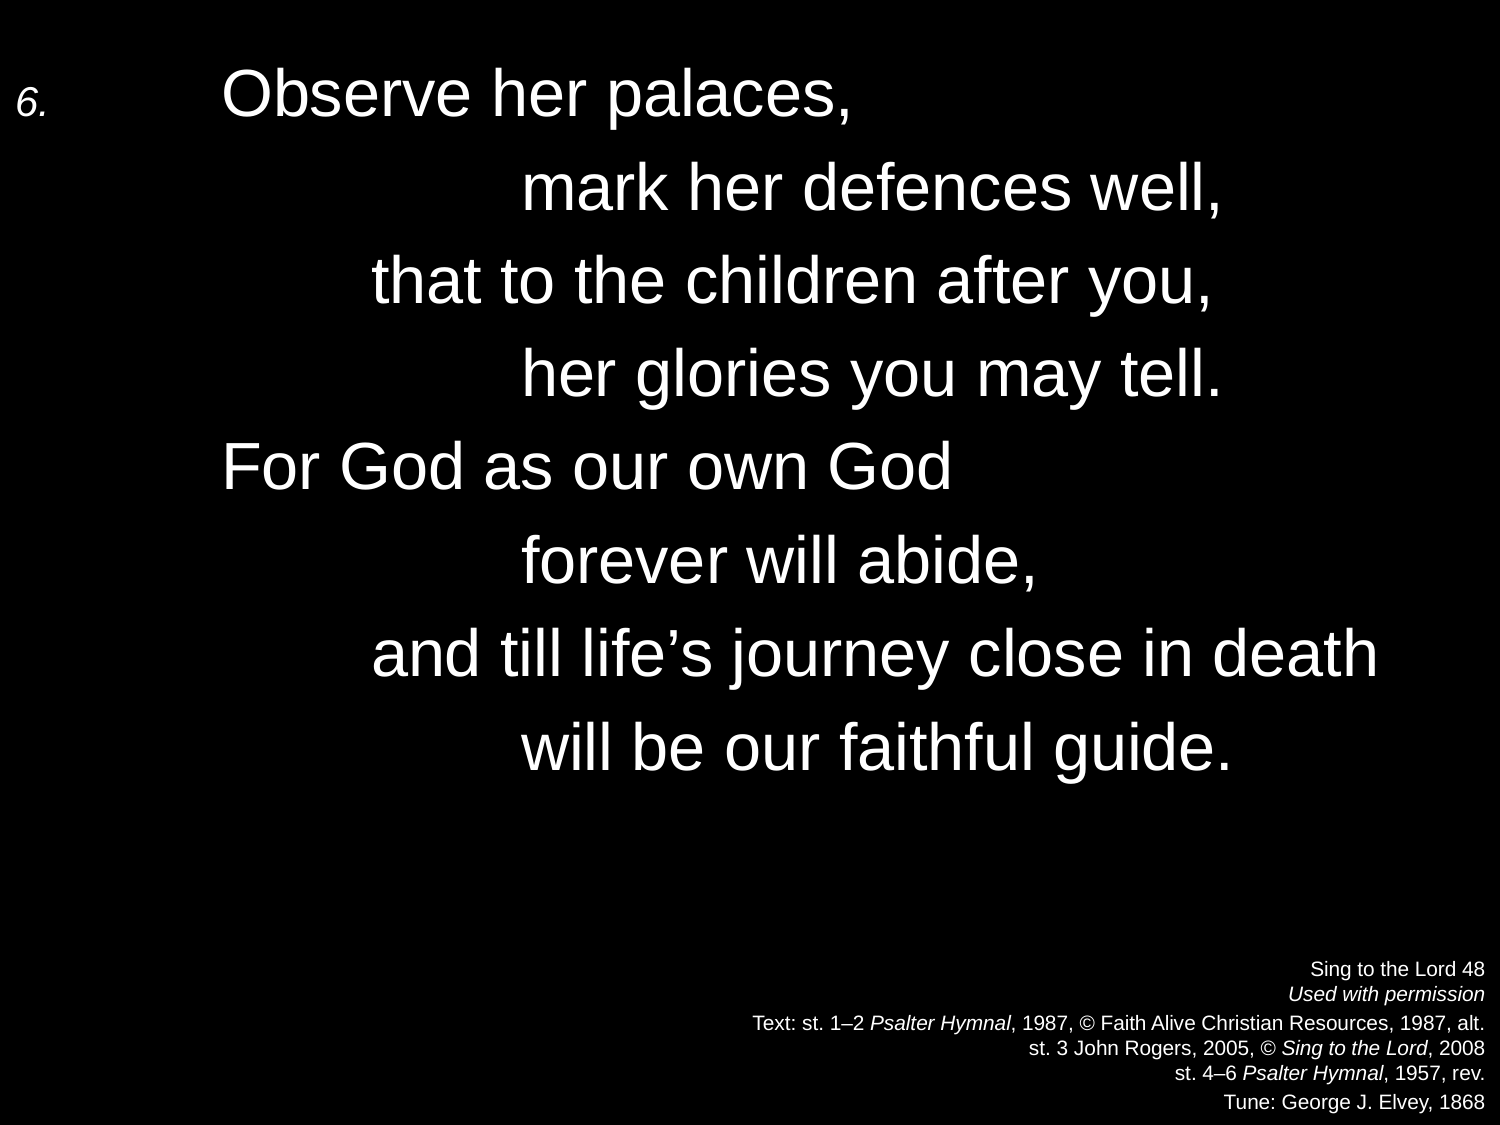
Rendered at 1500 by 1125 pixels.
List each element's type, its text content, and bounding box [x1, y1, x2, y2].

list 6. Observe her palaces, mark her defences well, that to the children after you, her glories you may tell. For God as our own God forever will abide, and till life’s journey close in death will be our faithful guide. [0, 42, 1500, 948]
text_box Sing to the Lord 48 Used with permission Text: st. 1–2 Psalter Hymnal, 1987, © Faith Alive Christian Resources, 1987, alt. st. 3 John Rogers, 2005, © Sing to the Lord, 2008 st. 4–6 Psalter Hymnal, 1957, rev. Tune: George J. Elvey, 1868 [0, 948, 1500, 1122]
